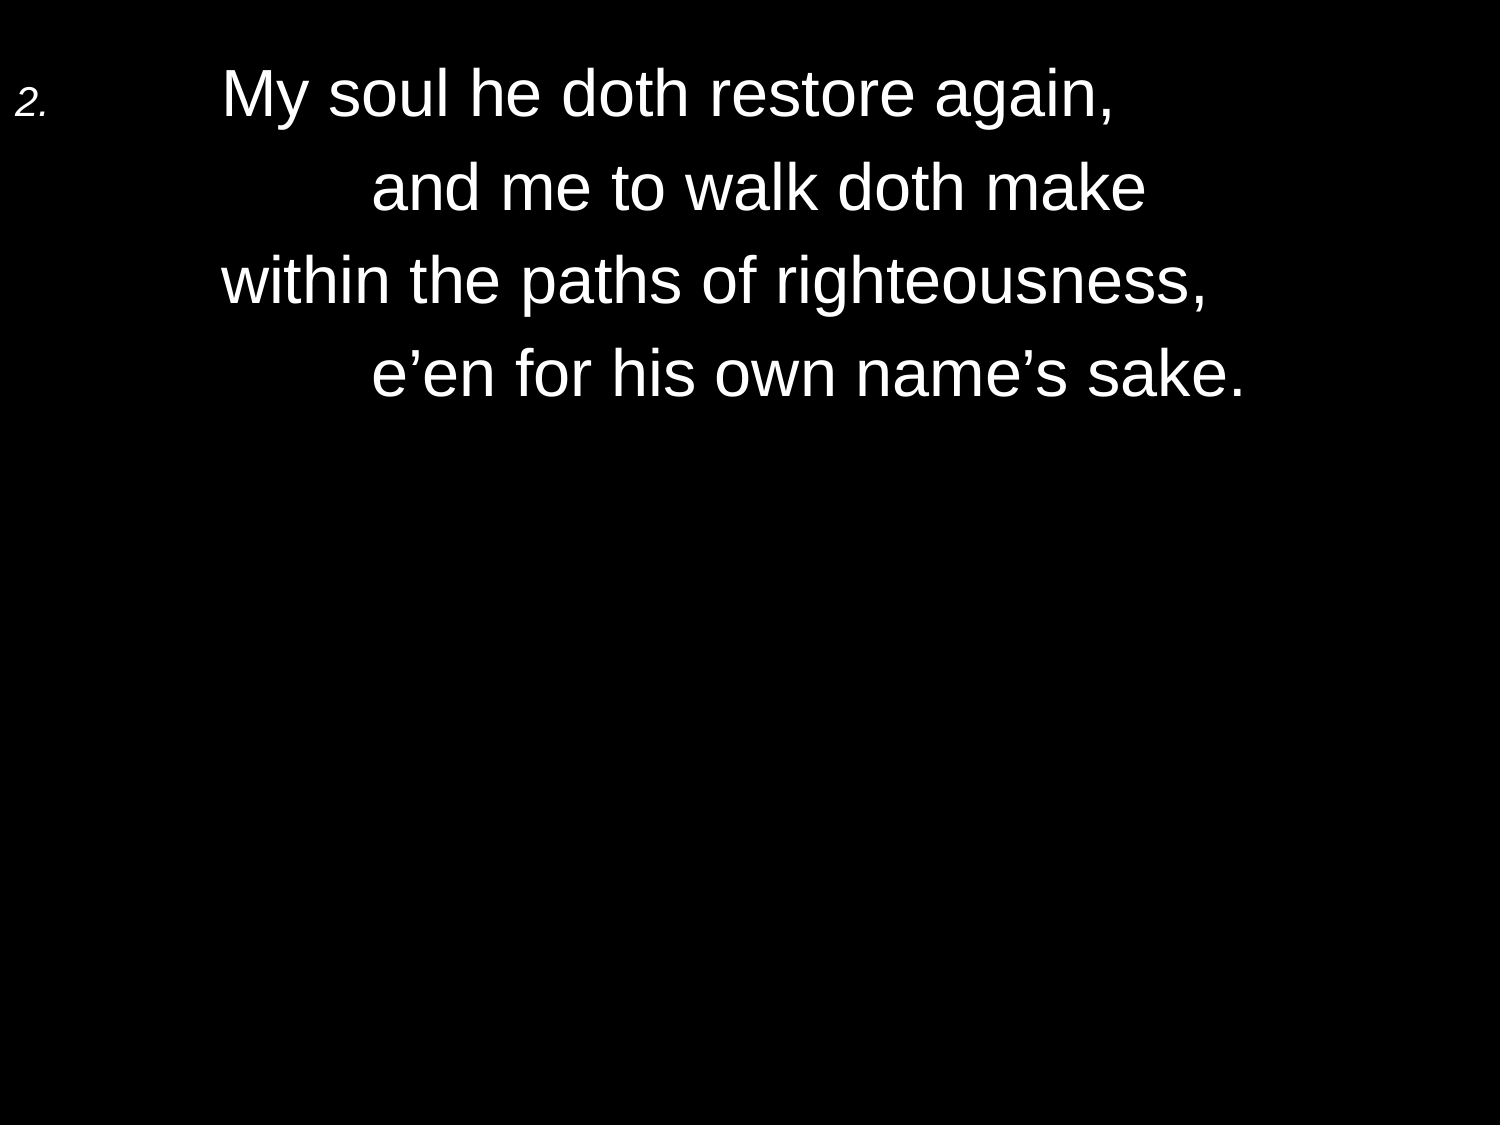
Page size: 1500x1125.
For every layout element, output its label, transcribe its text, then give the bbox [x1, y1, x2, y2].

list 2. My soul he doth restore again, and me to walk doth make within the paths of righteousness, e’en for his own name’s sake. [0, 42, 1500, 1047]
